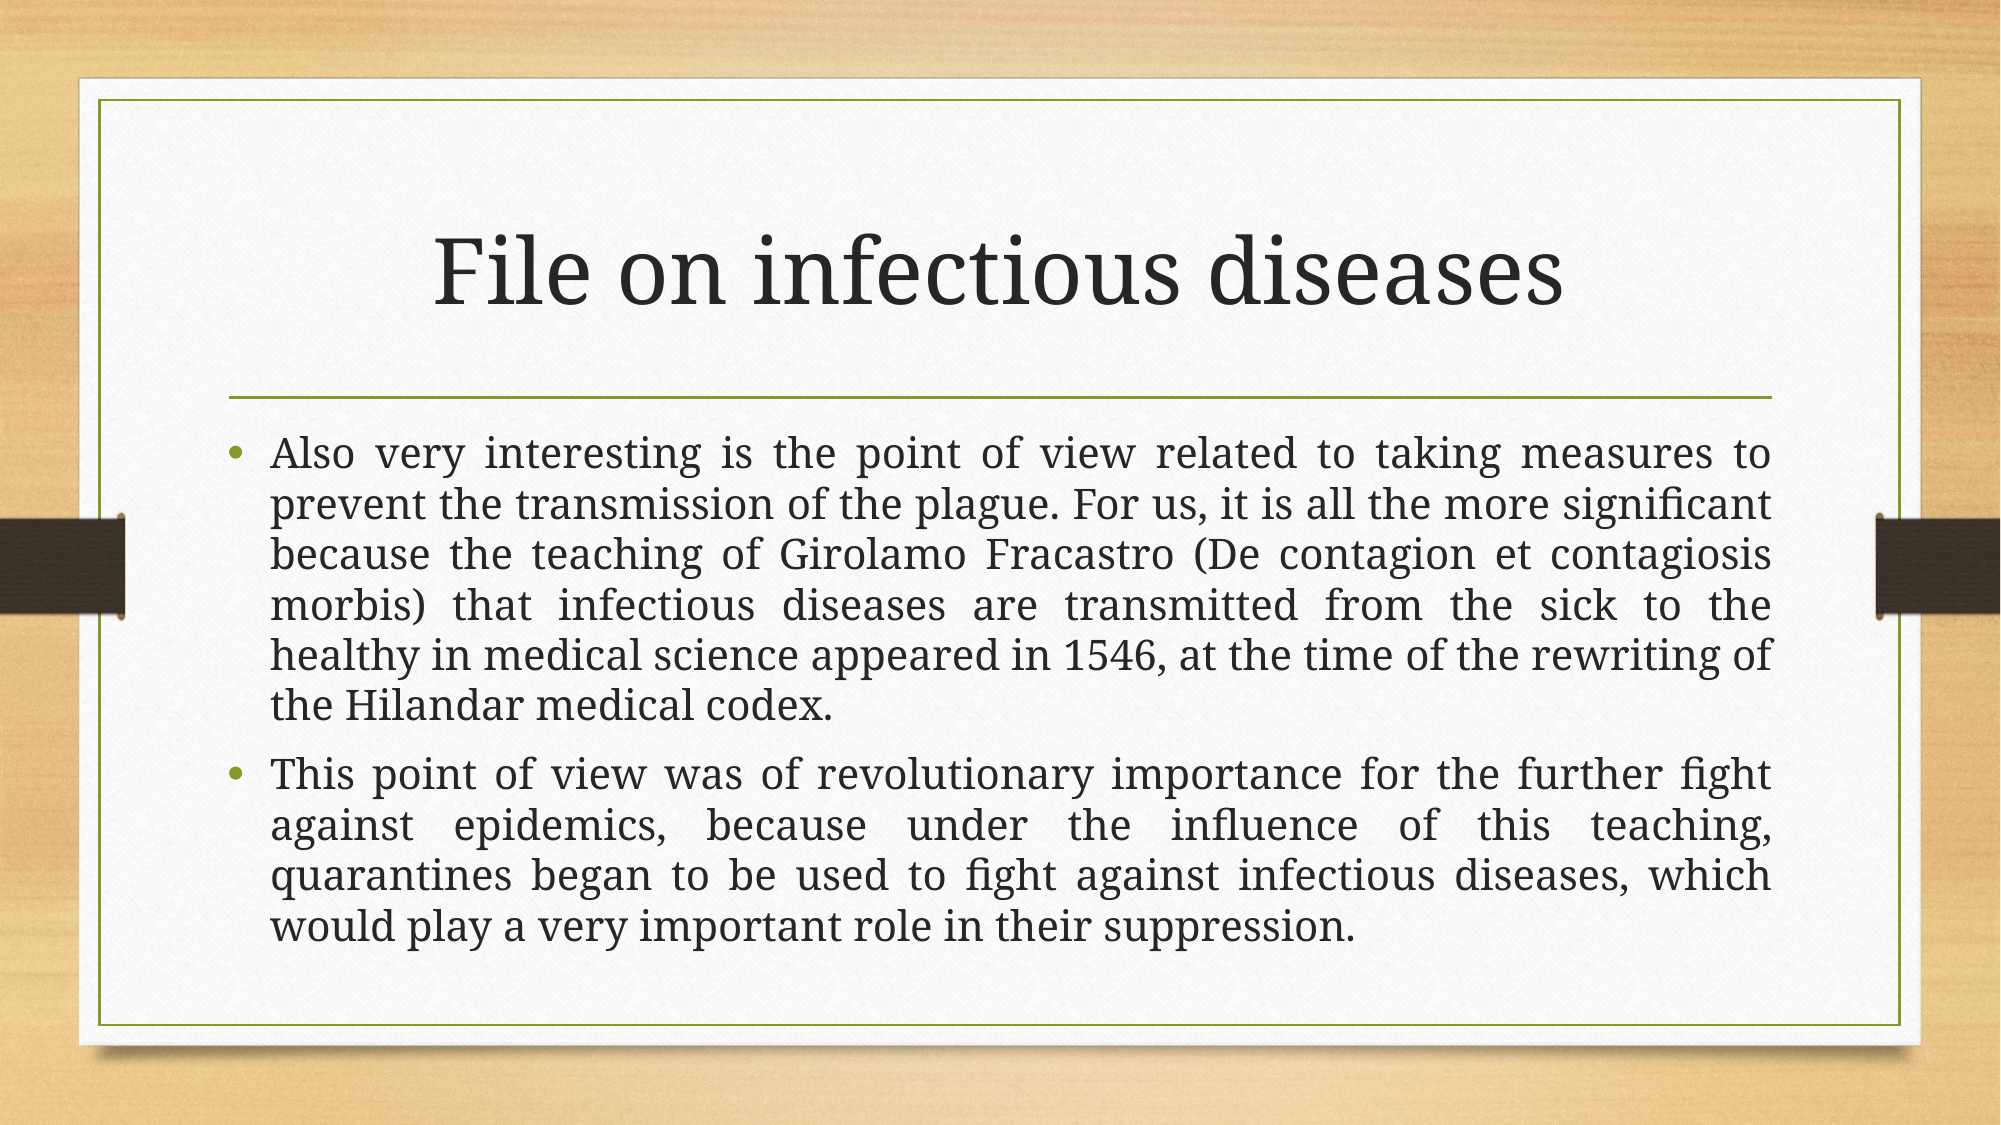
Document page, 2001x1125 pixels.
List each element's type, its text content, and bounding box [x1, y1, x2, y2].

picture [0, 0, 2001, 1125]
list Also very interesting is the point of view related to taking measures to prevent the transmission of the plague. For us, it is all the more significant because the teaching of Girolamo Fracastro (De contagion et contagiosis morbis) that infectious diseases are transmitted from the sick to the healthy in medical science appeared in 1546, at the time of the rewriting of the Hilandar medical codex. This point of view was of revolutionary importance for the further fight against epidemics, because under the influence of this teaching, quarantines began to be used to fight against infectious diseases, which would play a very important role in their suppression. [212, 419, 1788, 964]
title File on infectious diseases [212, 161, 1788, 375]
